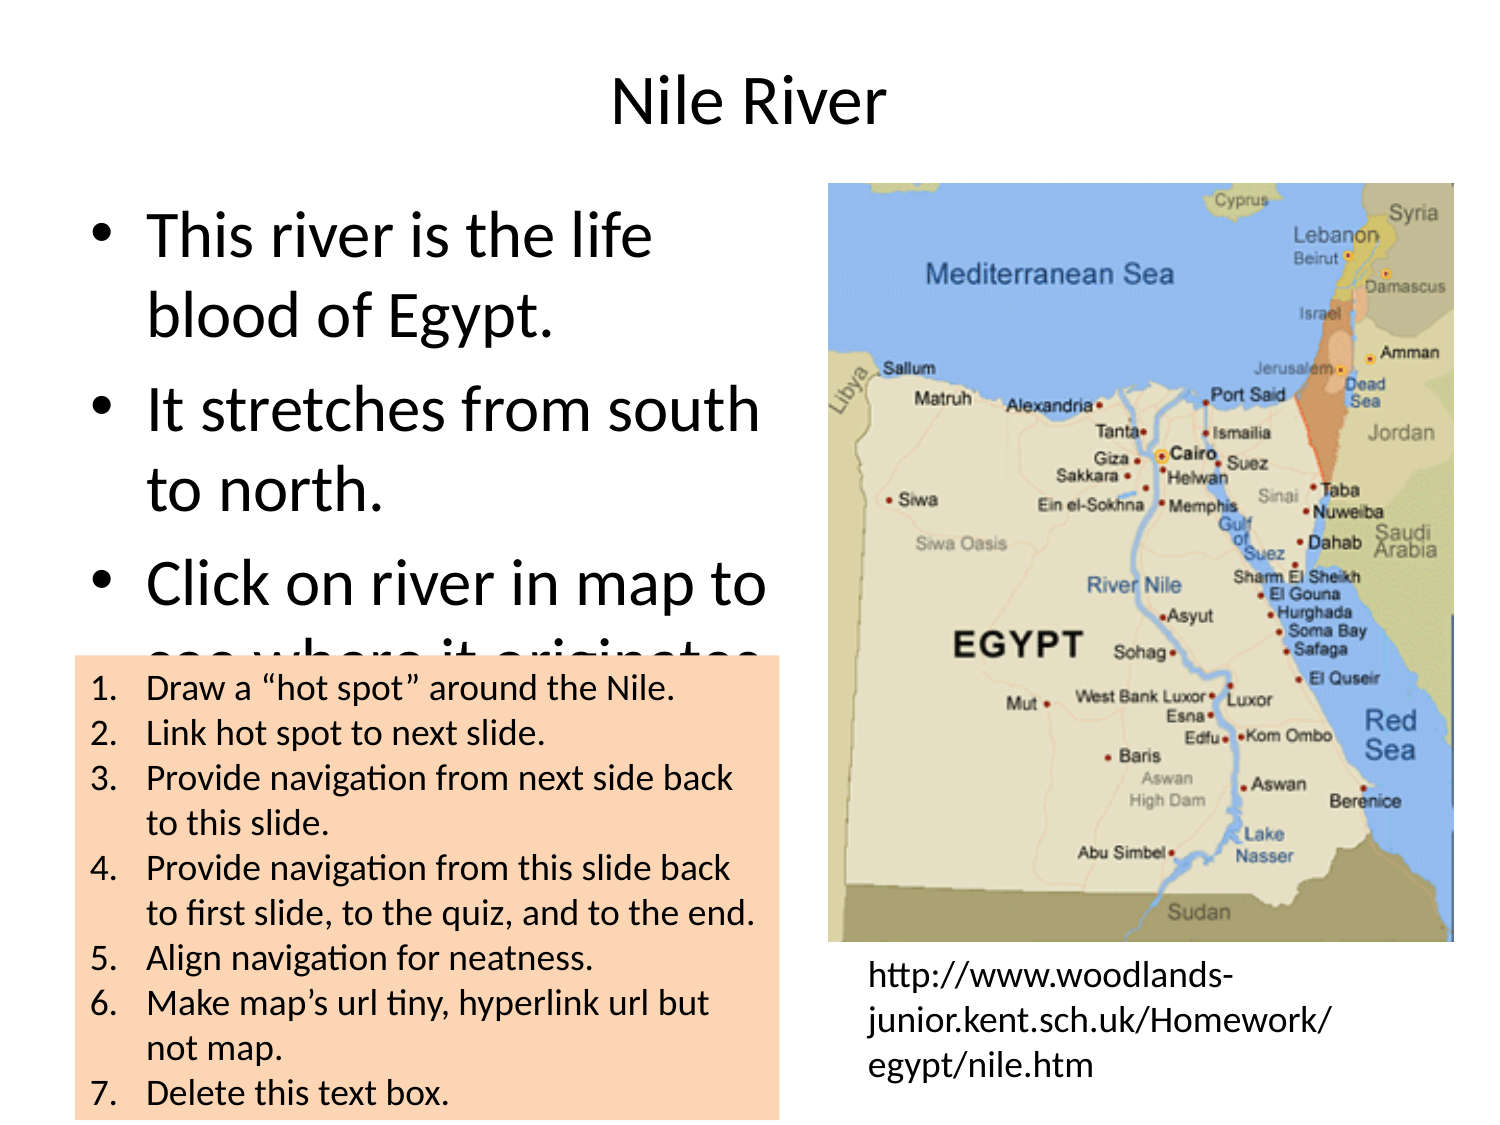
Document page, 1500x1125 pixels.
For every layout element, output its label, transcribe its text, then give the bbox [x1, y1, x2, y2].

list This river is the life blood of Egypt. It stretches from south to north. Click on river in map to see where it originates. [75, 183, 802, 1058]
text_box http://www.woodlands-junior.kent.sch.uk/Homework/egypt/nile.htm [853, 950, 1454, 1093]
text_box Draw a “hot spot” around the Nile. Link hot spot to next slide. Provide navigation from next side back to this slide. Provide navigation from this slide back to first slide, to the quiz, and to the end. Align navigation for neatness. Make map’s url tiny, hyperlink url but not map. Delete this text box. [74, 655, 780, 1121]
title Nile River [75, 45, 1425, 233]
picture [828, 183, 1454, 943]
